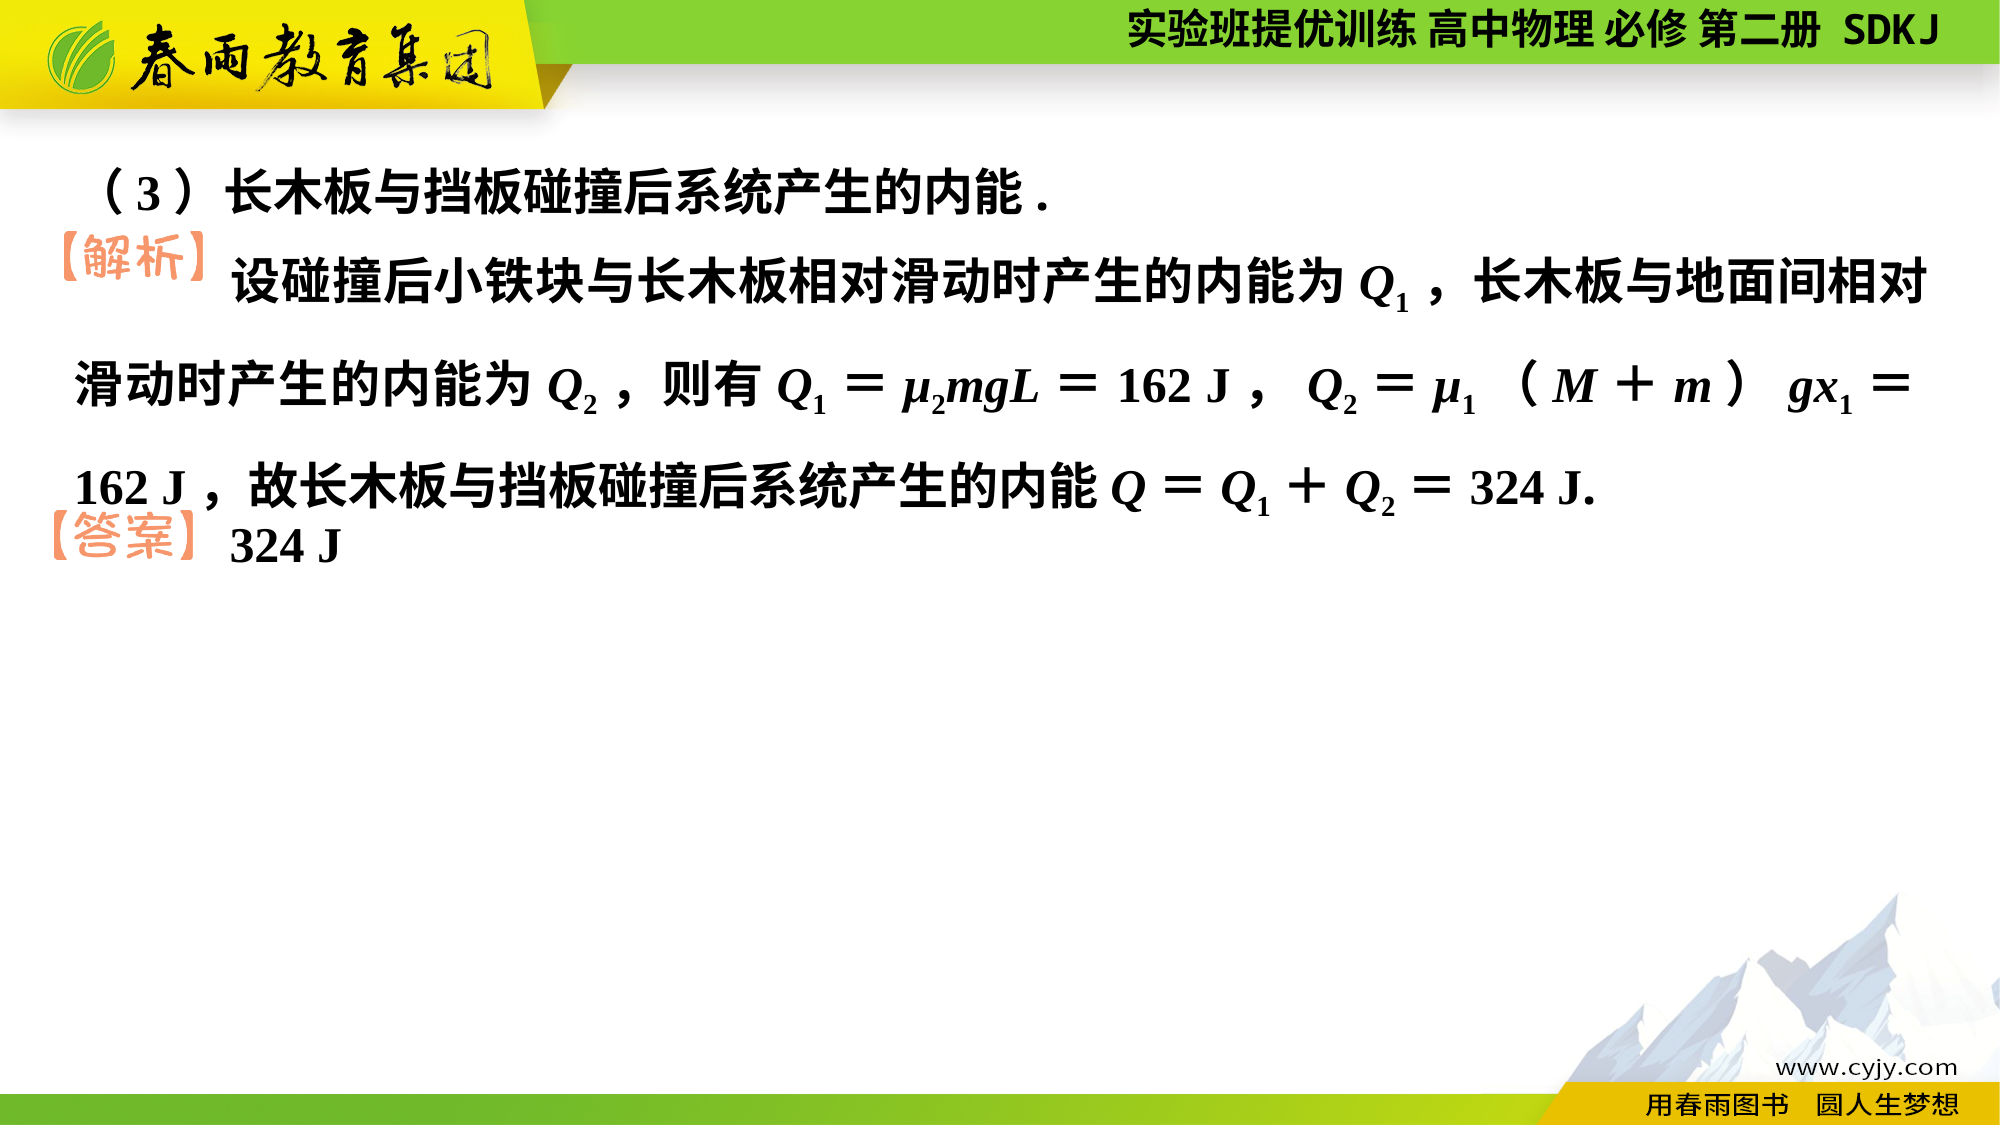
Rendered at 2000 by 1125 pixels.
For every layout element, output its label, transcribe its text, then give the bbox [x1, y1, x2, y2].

text_box 324 J [214, 475, 357, 581]
text_box 设碰撞后小铁块与长木板相对滑动时产生的内能为Q1，长木板与地面间相对滑动时产生的内能为Q2，则有Q1＝μ2mgL＝162 J，Q2＝μ1（M＋m）gx1＝162 J，故长木板与挡板碰撞后系统产生的内能Q＝Q1＋Q2＝324 J. [59, 208, 1944, 530]
list （3）长木板与挡板碰撞后系统产生的内能. [59, 122, 1944, 208]
picture [0, 0, 2000, 1125]
